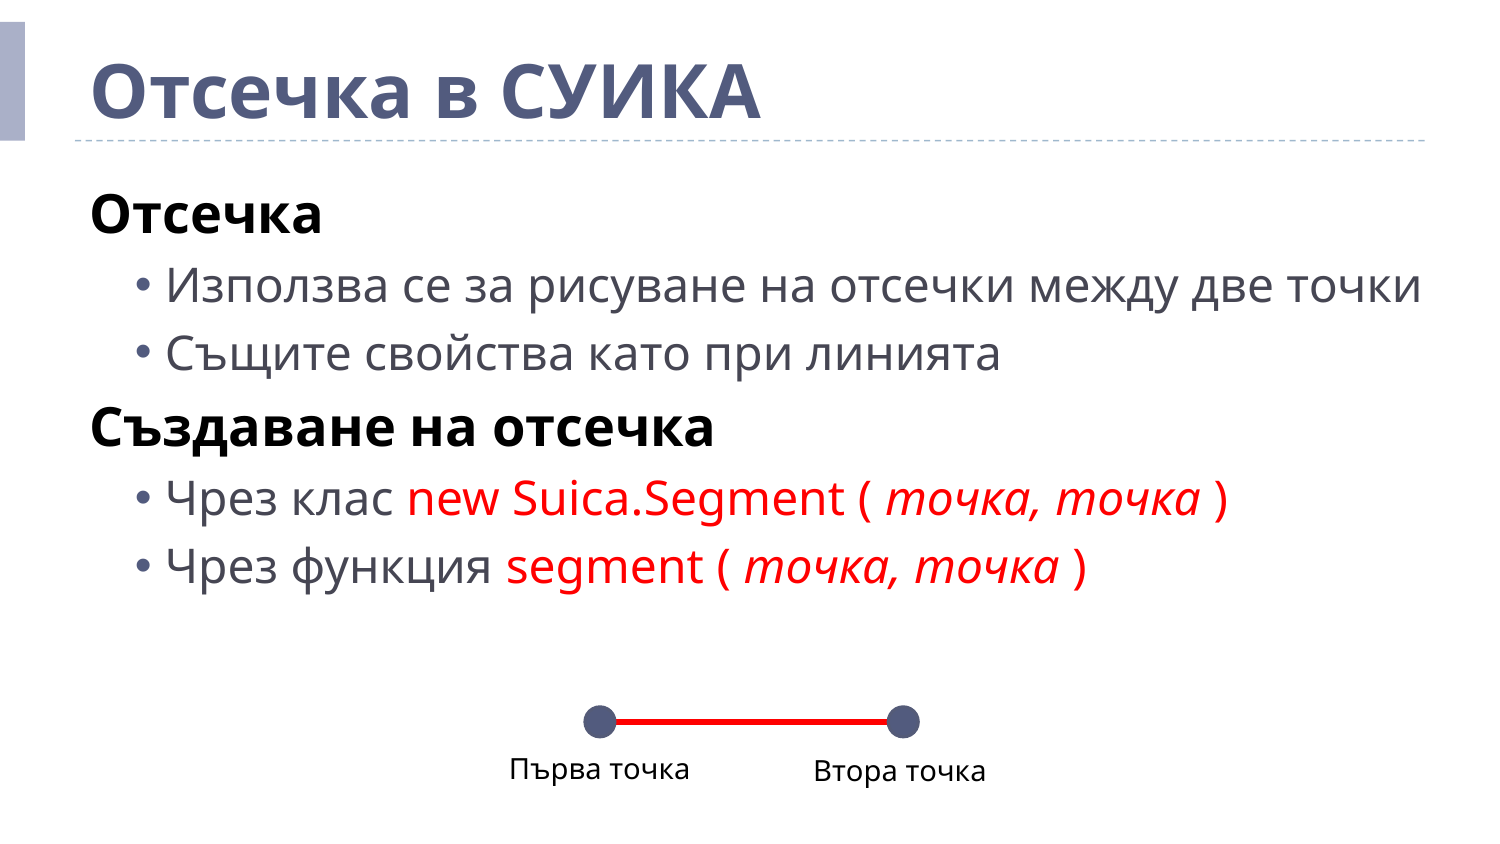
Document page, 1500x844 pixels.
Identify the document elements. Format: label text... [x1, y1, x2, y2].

text_box Първа точка [448, 736, 752, 799]
text_box Втора точка [748, 738, 1052, 801]
text_box [583, 705, 617, 736]
title Отсечка в СУИКА [75, 18, 1475, 141]
text_box [886, 705, 920, 738]
list Отсечка Използва се за рисуване на отсечки между две точки Същите свойства като при линията Създаване на отсечка Чрез клас new Suica.Segment ( точка, точка ) Чрез функция segment ( точка, точка ) [75, 171, 1475, 835]
